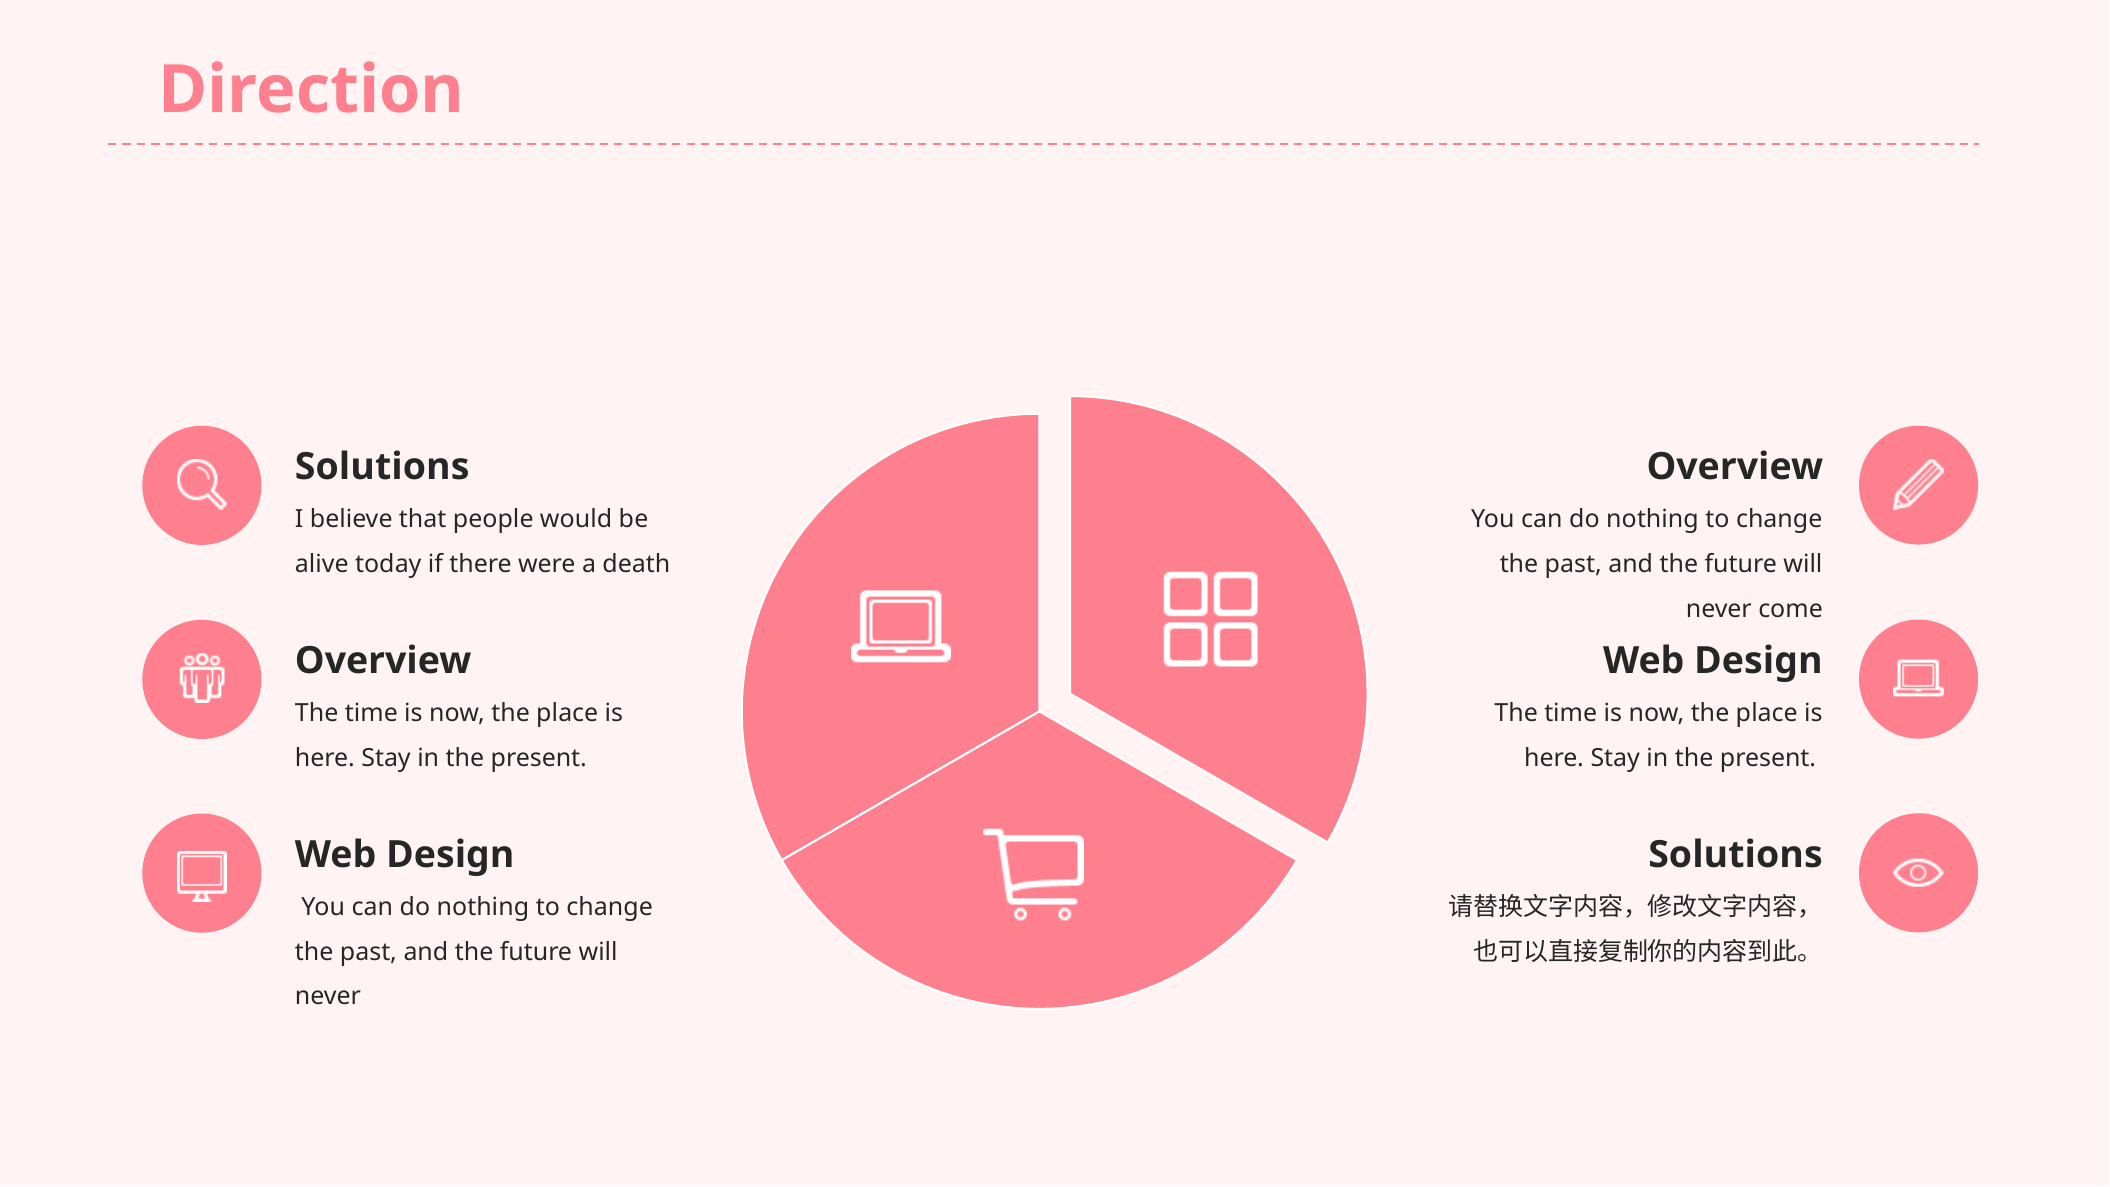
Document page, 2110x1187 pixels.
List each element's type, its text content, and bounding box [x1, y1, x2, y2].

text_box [142, 348, 1979, 1057]
text_box Direction [142, 37, 481, 134]
